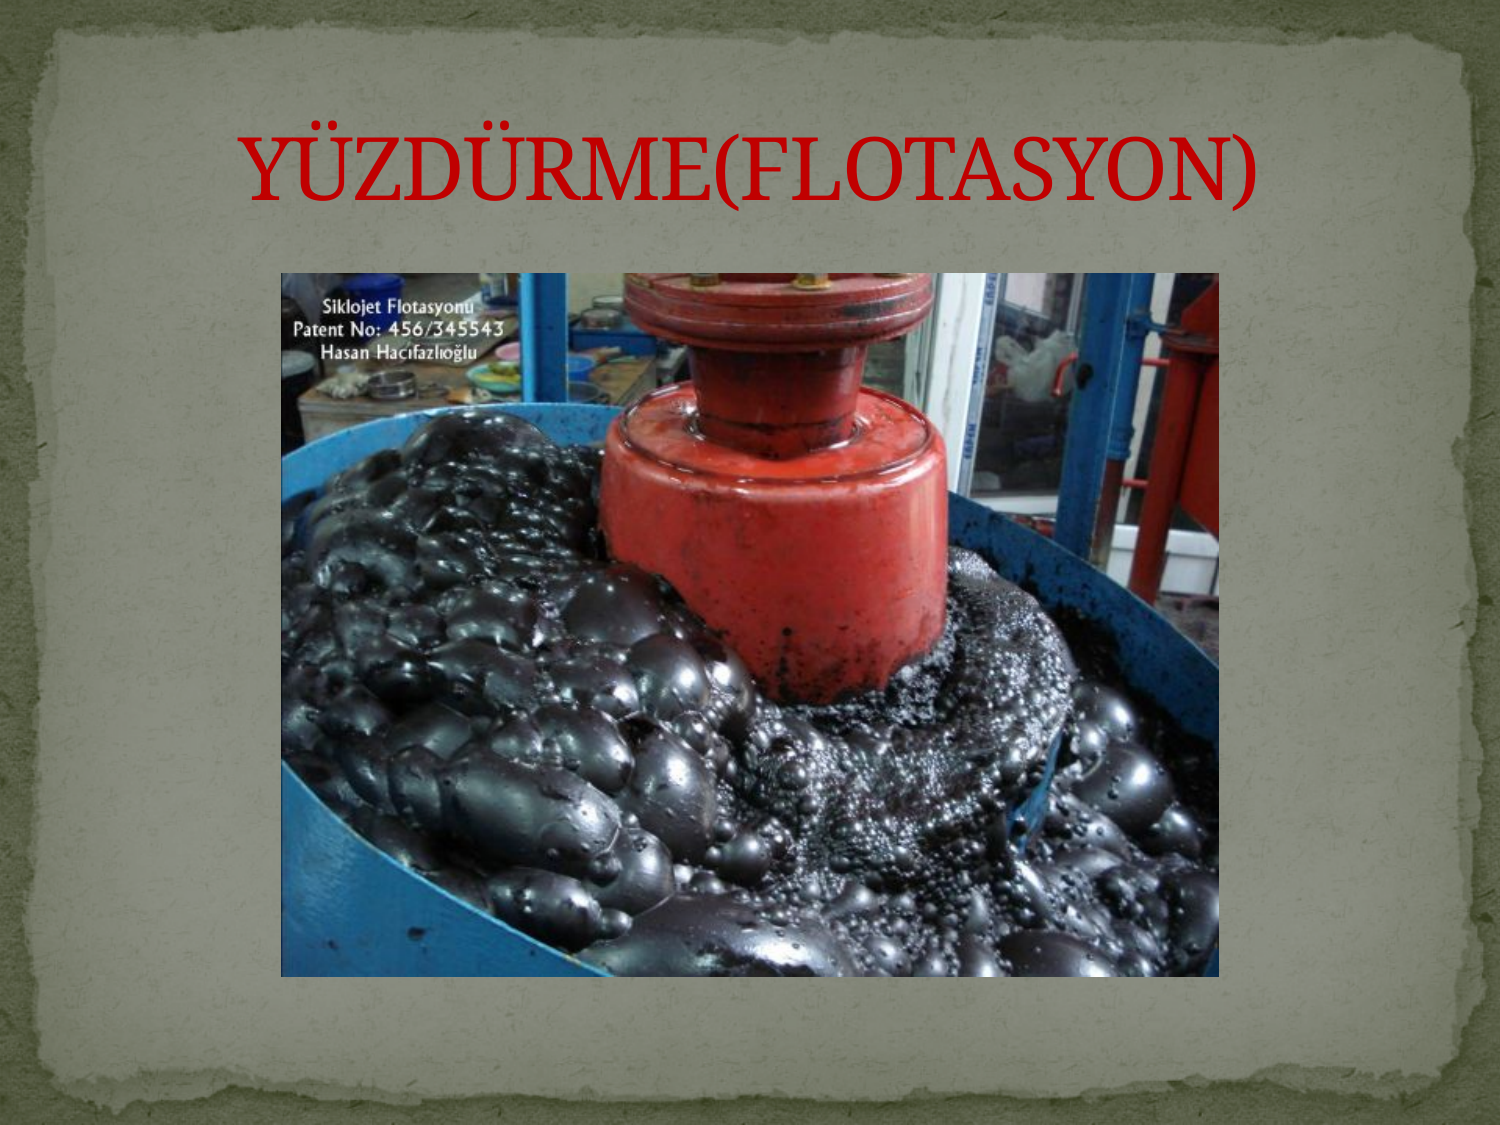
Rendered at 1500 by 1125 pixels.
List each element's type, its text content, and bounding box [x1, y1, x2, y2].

title YÜZDÜRME(FLOTASYON) [74, 24, 1425, 225]
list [283, 275, 1218, 975]
